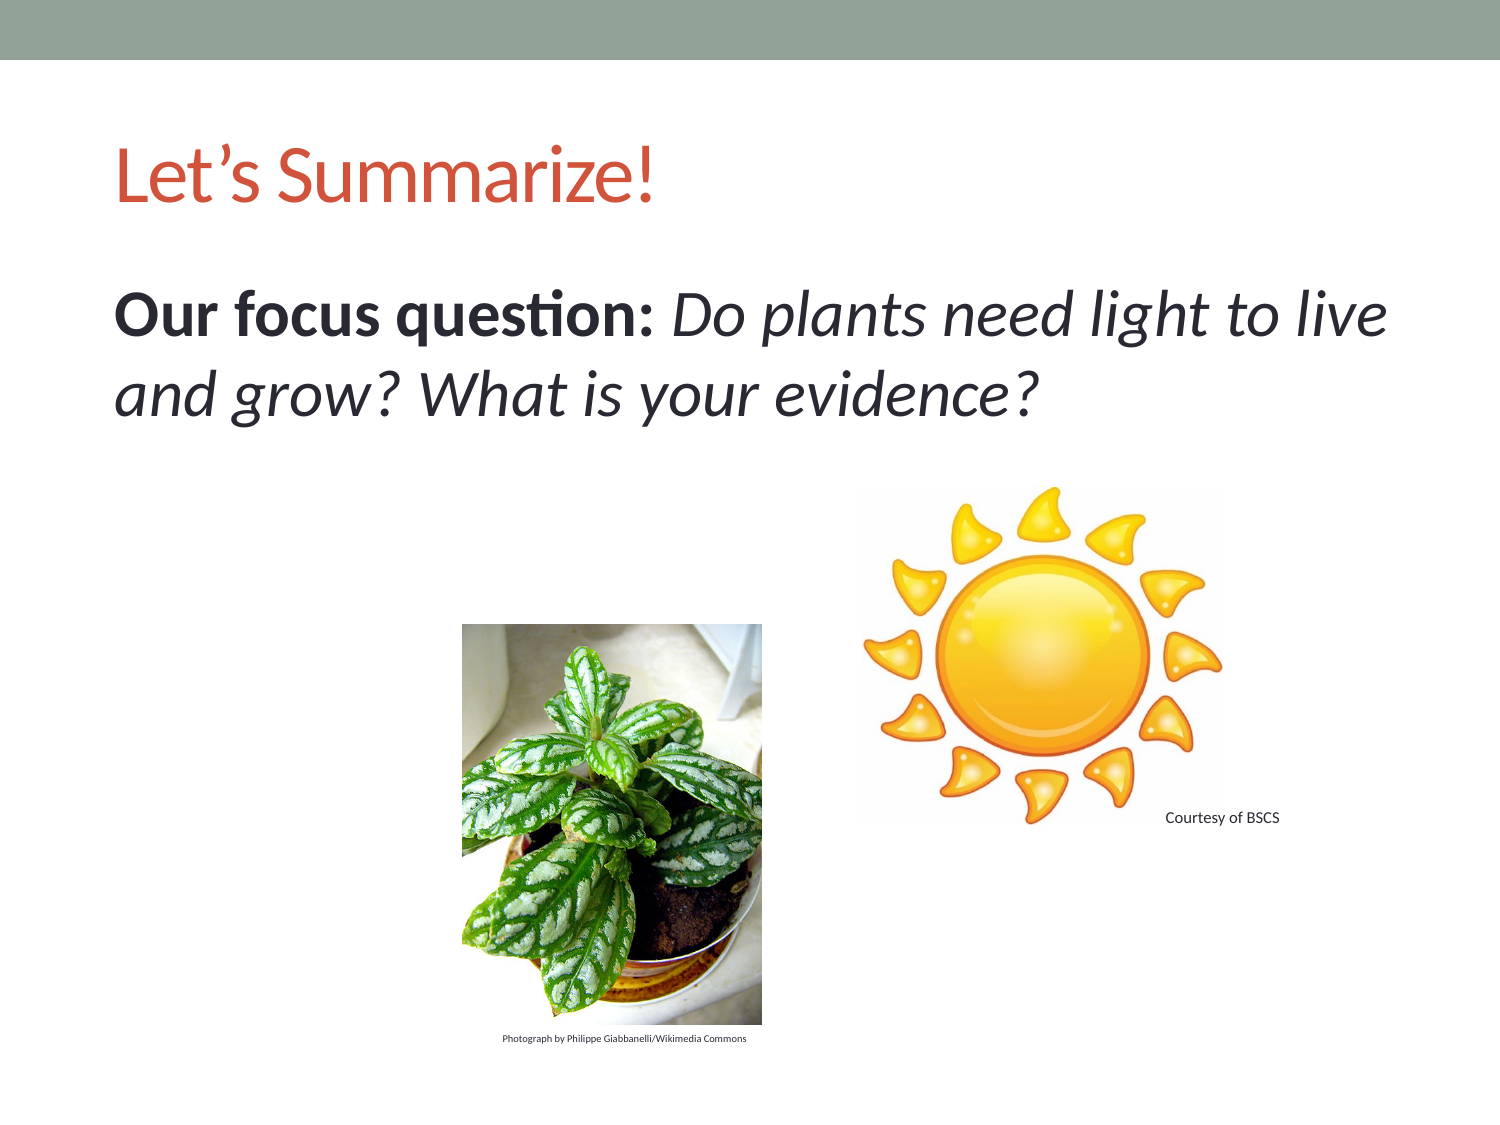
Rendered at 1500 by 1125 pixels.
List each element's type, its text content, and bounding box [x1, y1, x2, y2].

text_box Courtesy of BSCS [1150, 799, 1296, 835]
text_box Photograph by Philippe Giabbanelli/Wikimedia Commons [487, 1032, 763, 1053]
list Our focus question: Do plants need light to live and grow? What is your evidence? [99, 262, 1425, 1063]
title Let’s Summarize! [99, 87, 1419, 250]
picture [462, 624, 763, 1025]
picture [862, 487, 1223, 826]
